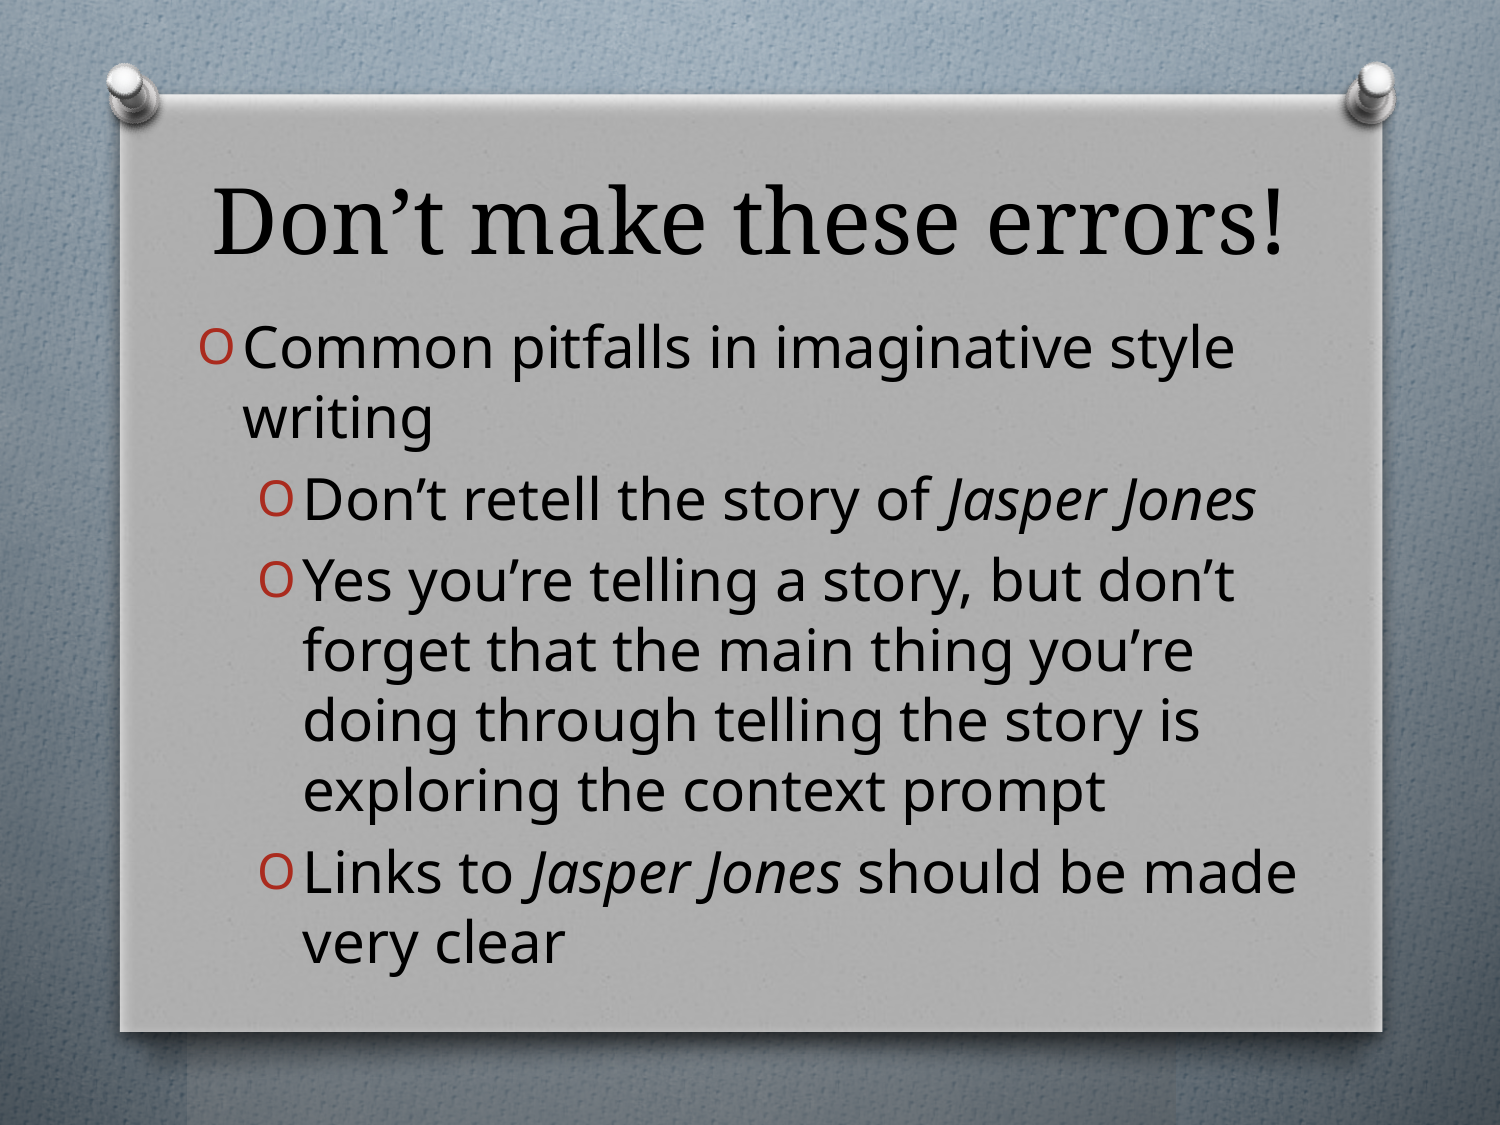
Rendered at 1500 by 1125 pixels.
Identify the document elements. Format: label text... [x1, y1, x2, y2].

list Common pitfalls in imaginative style writing Don’t retell the story of Jasper Jones Yes you’re telling a story, but don’t forget that the main thing you’re doing through telling the story is exploring the context prompt Links to Jasper Jones should be made very clear [183, 302, 1329, 988]
picture [1317, 35, 1439, 156]
title Don’t make these errors! [179, 134, 1323, 303]
picture [75, 29, 198, 153]
